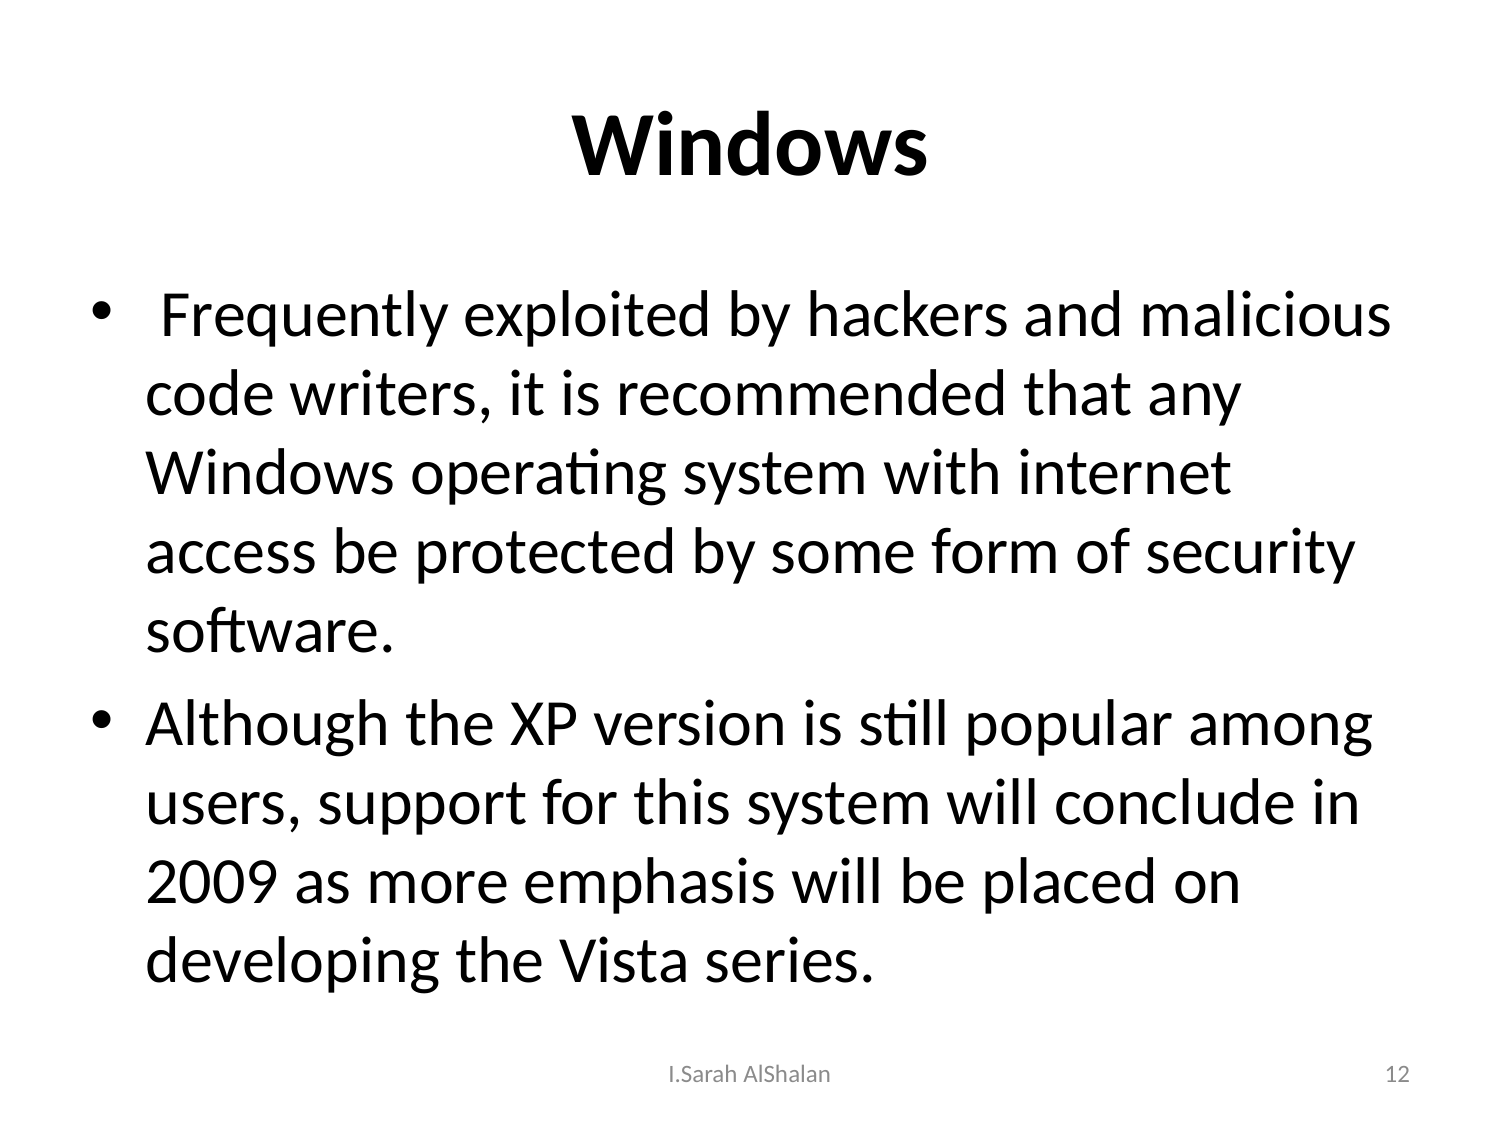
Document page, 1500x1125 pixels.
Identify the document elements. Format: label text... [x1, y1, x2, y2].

list Frequently exploited by hackers and malicious code writers, it is recommended that any Windows operating system with internet access be protected by some form of security software. Although the XP version is still popular among users, support for this system will conclude in 2009 as more emphasis will be placed on developing the Vista series. [75, 262, 1425, 1005]
footer I.Sarah AlShalan [512, 1042, 988, 1103]
slide_number 12 [1074, 1042, 1425, 1103]
title Windows [75, 45, 1425, 233]
